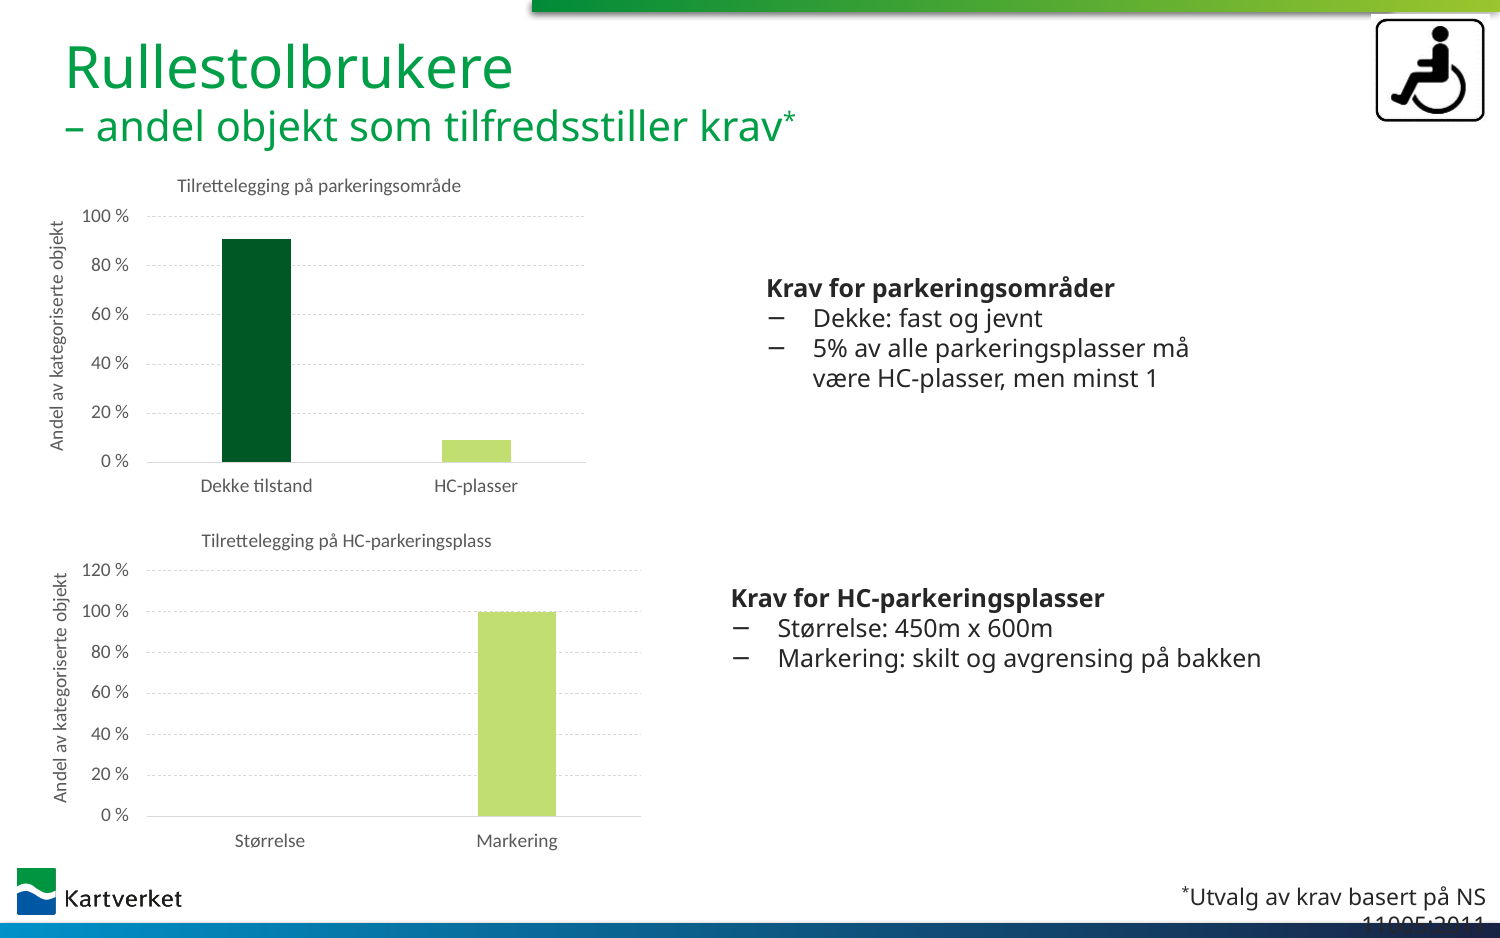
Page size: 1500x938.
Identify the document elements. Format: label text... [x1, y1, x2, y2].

text_box Krav for HC-parkeringsplasser Størrelse: 450m x 600m Markering: skilt og avgrensing på bakken [715, 574, 1278, 680]
text_box *Utvalg av krav basert på NS 11005:2011 [1068, 873, 1500, 938]
picture [41, 166, 598, 505]
picture [1371, 13, 1491, 127]
text_box Krav for parkeringsområder Dekke: fast og jevnt 5% av alle parkeringsplasser må være HC-plasser, men minst 1 [751, 264, 1232, 400]
text_box Rullestolbrukere – andel objekt som tilfredsstiller krav* [49, 23, 1431, 158]
picture [41, 520, 652, 859]
